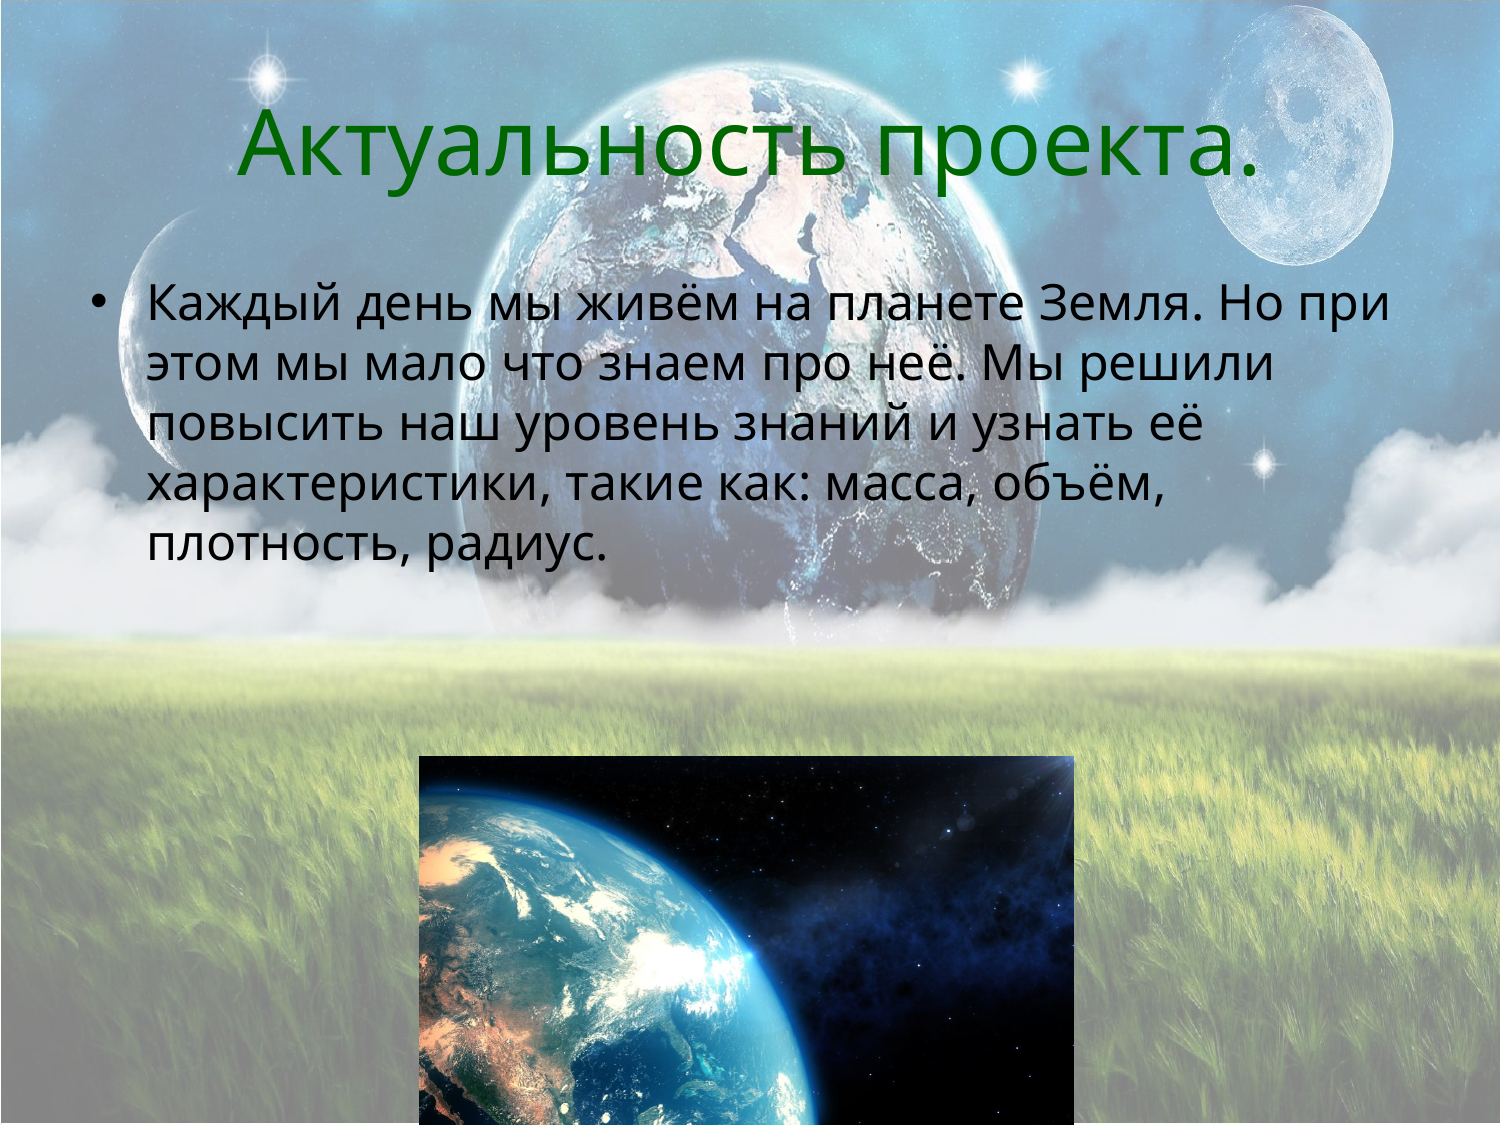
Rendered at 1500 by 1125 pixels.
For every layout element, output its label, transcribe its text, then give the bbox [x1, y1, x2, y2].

title Актуальность проекта. [75, 45, 1425, 233]
picture [418, 756, 1074, 1125]
list Каждый день мы живём на планете Земля. Но при этом мы мало что знаем про неё. Мы решили повысить наш уровень знаний и узнать её характеристики, такие как: масса, объём, плотность, радиус. [75, 262, 1425, 1005]
